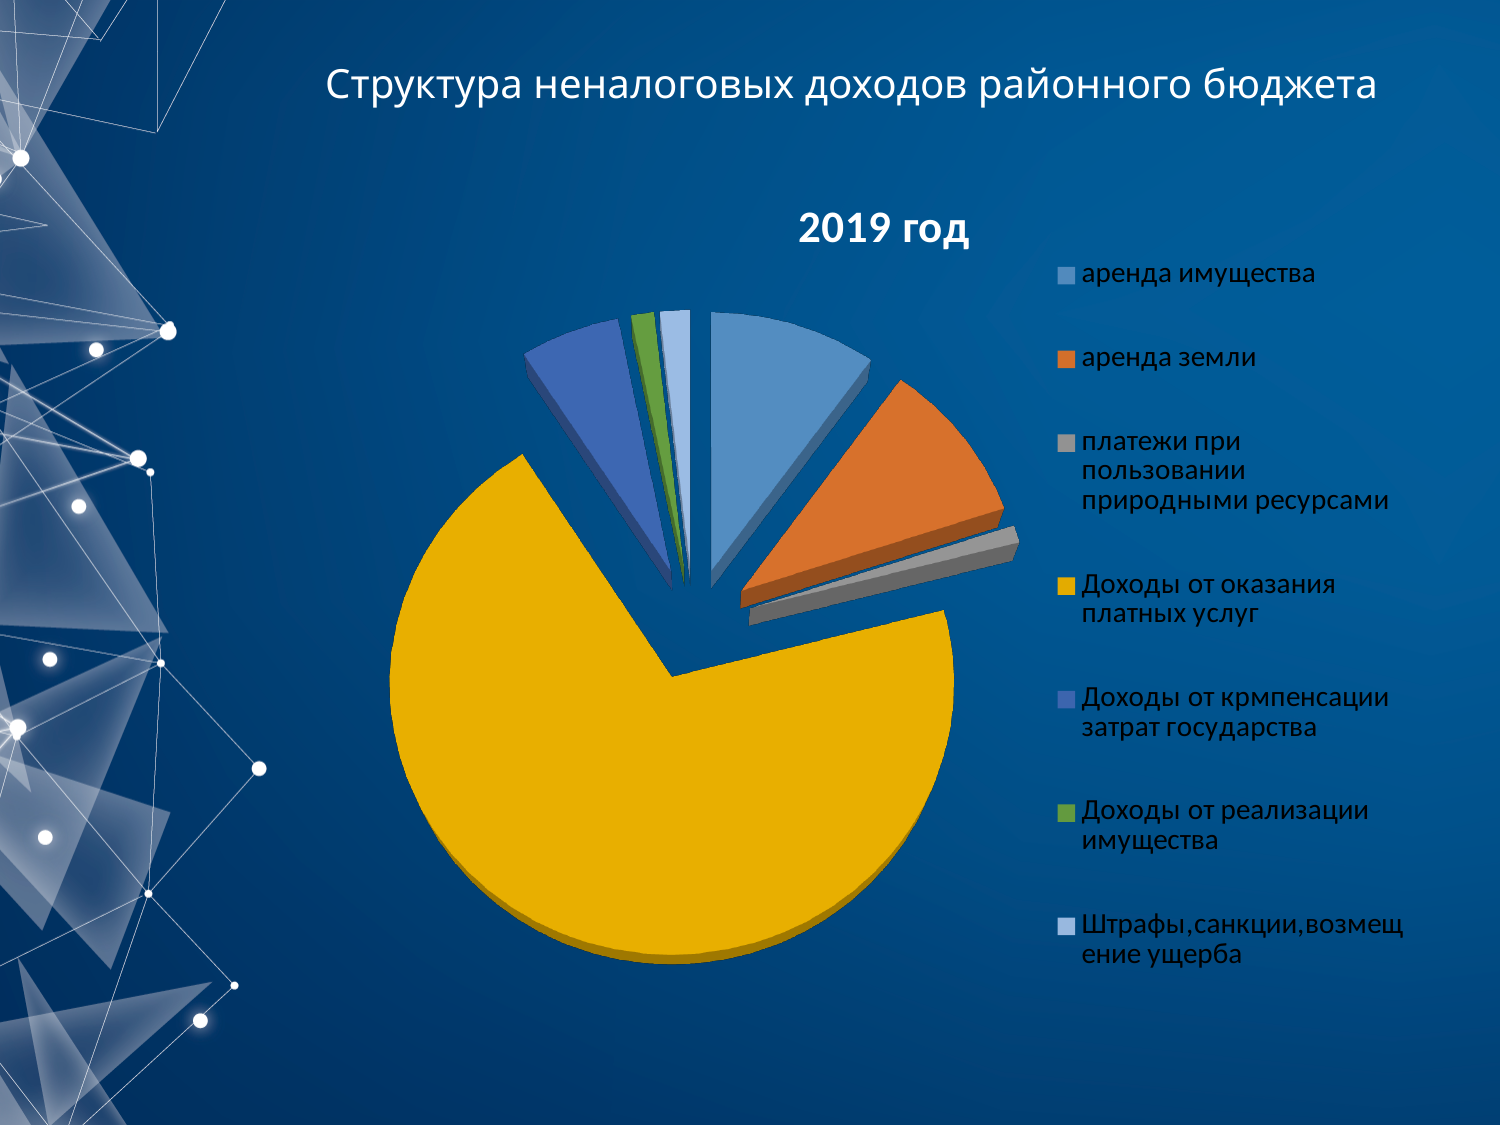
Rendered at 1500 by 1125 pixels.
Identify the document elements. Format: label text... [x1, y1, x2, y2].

picture [0, 0, 1500, 1125]
chart [315, 169, 1453, 1053]
title Структура неналоговых доходов районного бюджета [309, 38, 1395, 132]
